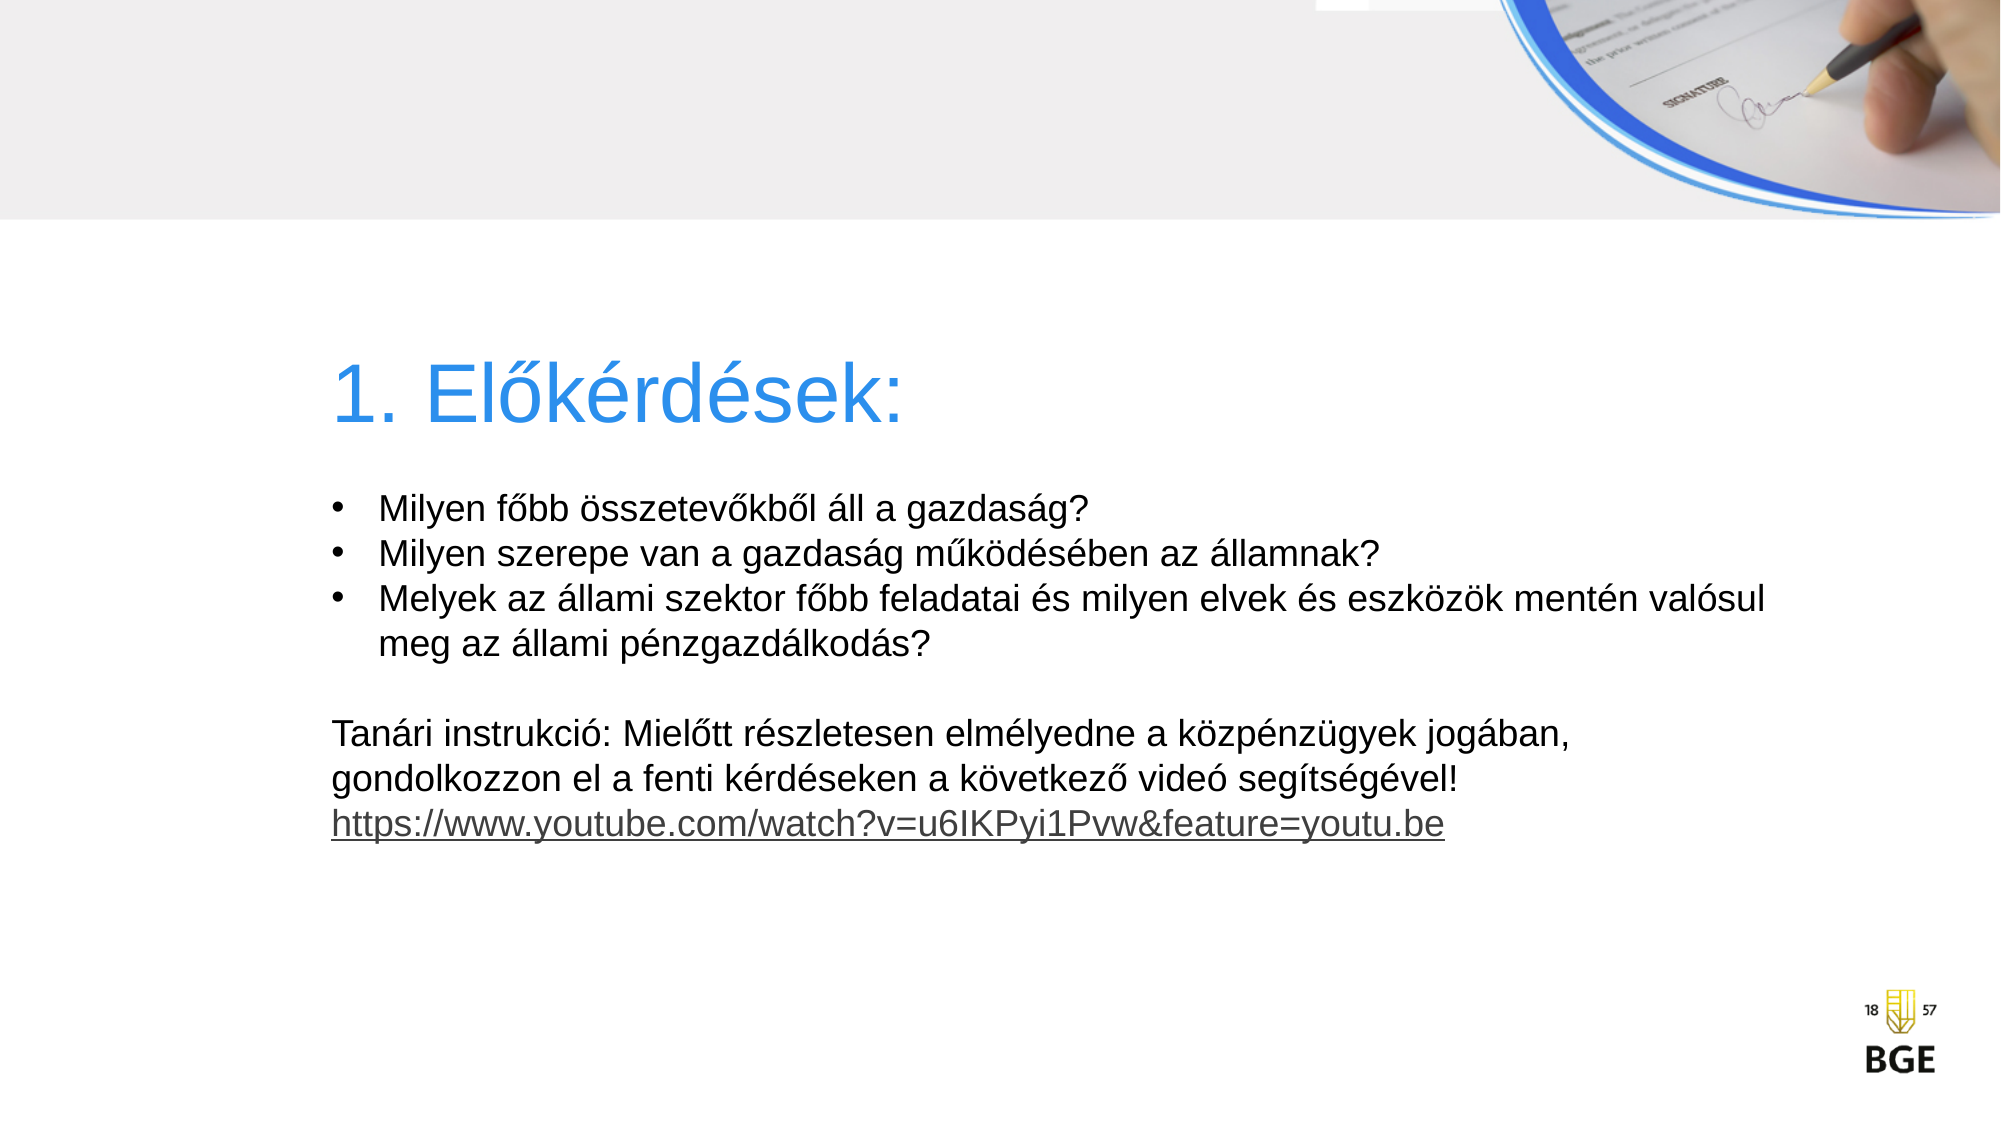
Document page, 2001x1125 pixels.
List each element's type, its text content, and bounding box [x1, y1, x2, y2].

text_box 1. Előkérdések: Milyen főbb összetevőkből áll a gazdaság? Milyen szerepe van a gazdaság működésében az államnak? Melyek az állami szektor főbb feladatai és milyen elvek és eszközök mentén valósul meg az állami pénzgazdálkodás? Tanári instrukció: Mielőtt részletesen elmélyedne a közpénzügyek jogában, gondolkozzon el a fenti kérdéseken a következő videó segítségével! https://www.youtube.com/watch?v=u6IKPyi1Pvw&feature=youtu.be [316, 287, 1808, 897]
text_box [0, 74, 1650, 192]
picture [0, 0, 2001, 1125]
